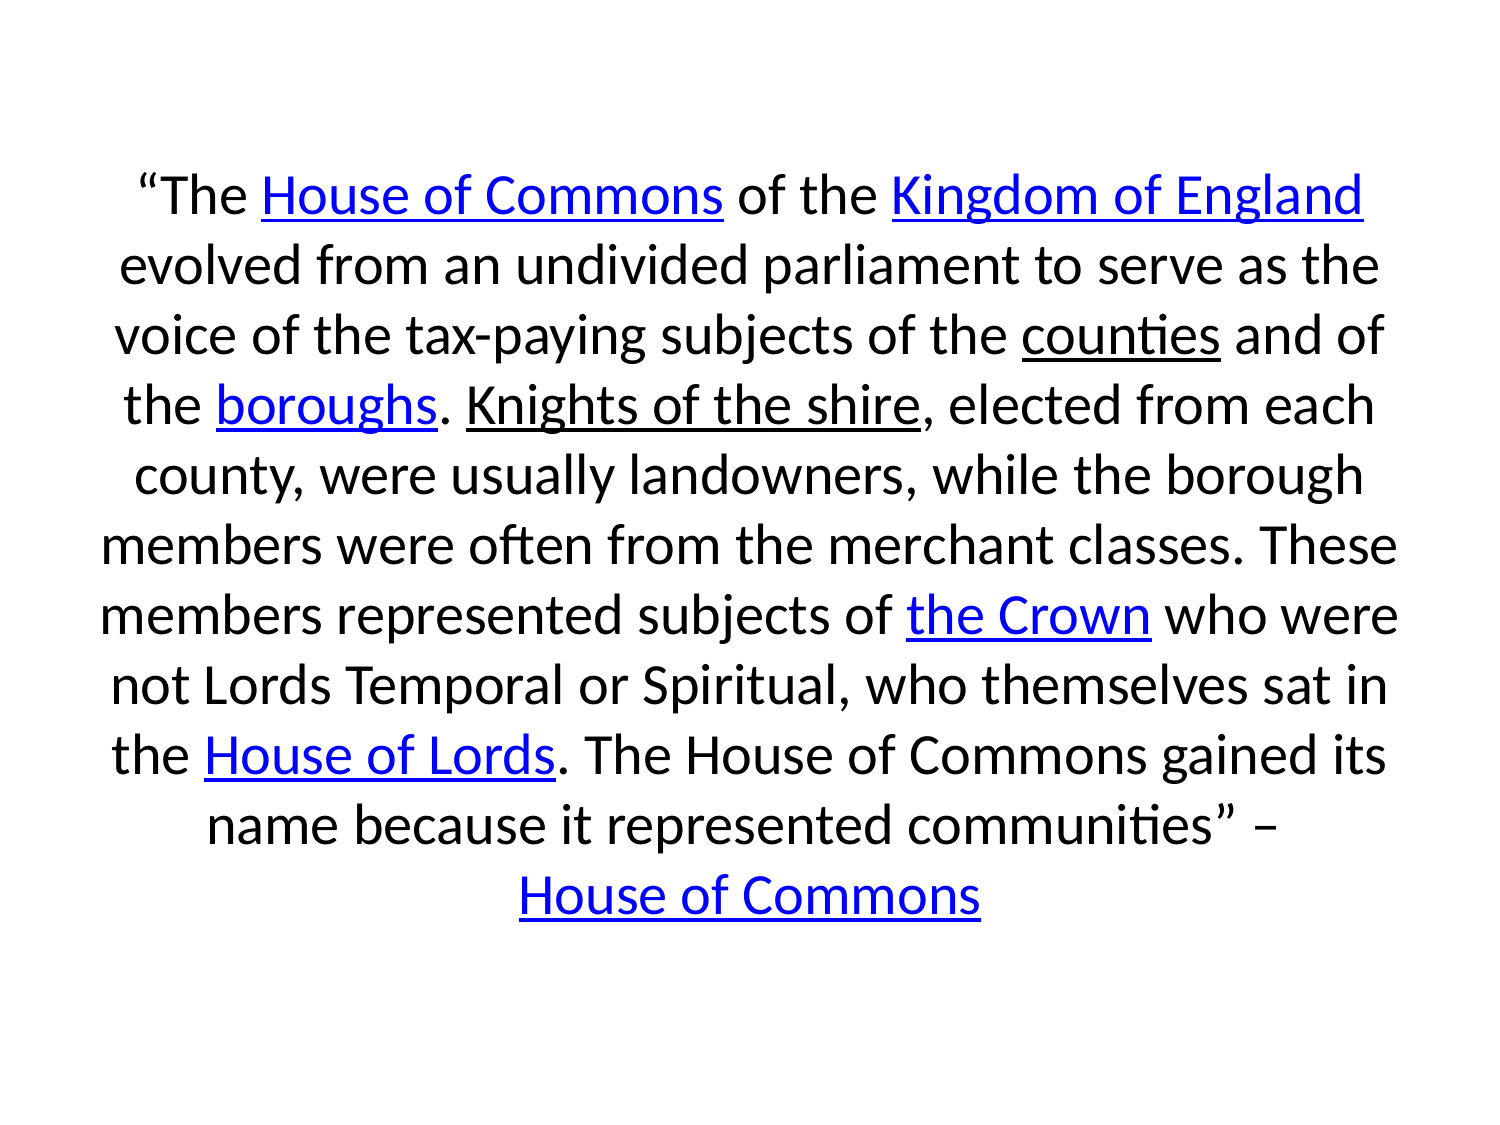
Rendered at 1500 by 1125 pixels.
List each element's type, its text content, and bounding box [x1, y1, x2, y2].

title “The House of Commons of the Kingdom of England evolved from an undivided parliament to serve as the voice of the tax-paying subjects of the counties and of the boroughs. Knights of the shire, elected from each county, were usually landowners, while the borough members were often from the merchant classes. These members represented subjects of the Crown who were not Lords Temporal or Spiritual, who themselves sat in the House of Lords. The House of Commons gained its name because it represented communities” – House of Commons [74, 44, 1426, 1038]
